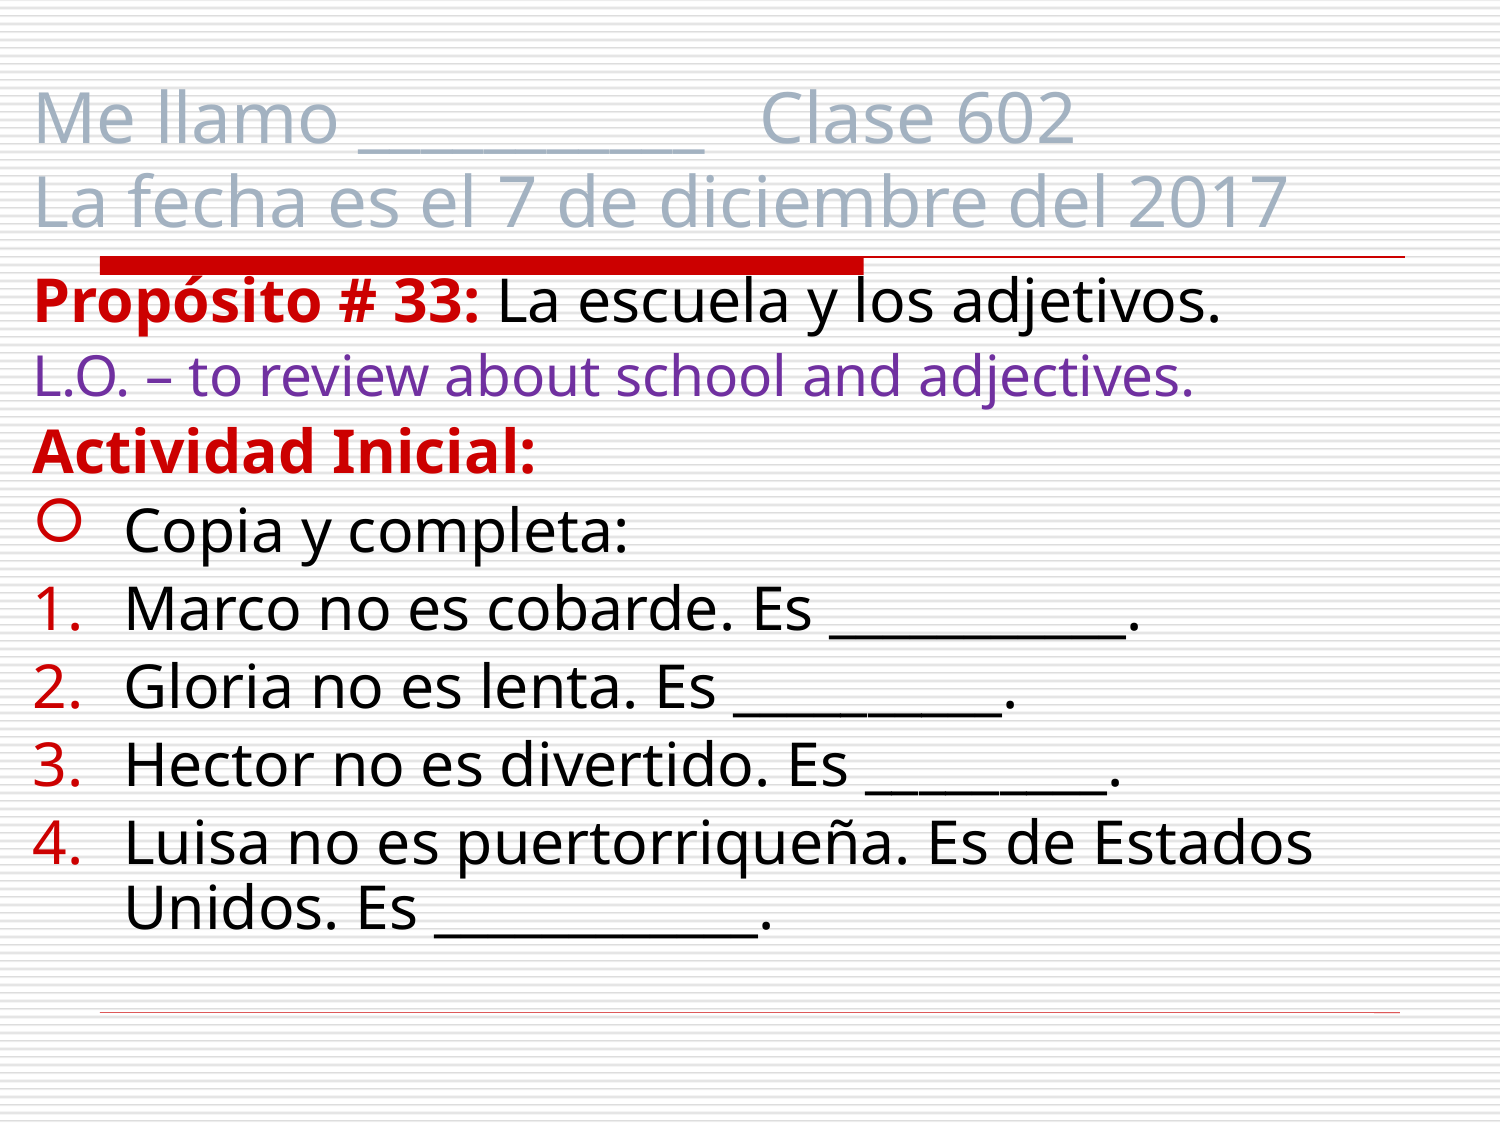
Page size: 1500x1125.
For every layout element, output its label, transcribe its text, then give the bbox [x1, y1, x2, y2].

title Me llamo ___________ Clase 602 La fecha es el 7 de diciembre del 2017 [24, 49, 1488, 250]
list Propósito # 33: La escuela y los adjetivos. L.O. – to review about school and adjectives. Actividad Inicial: Copia y completa: Marco no es cobarde. Es ___________. Gloria no es lenta. Es __________. Hector no es divertido. Es _________. Luisa no es puertorriqueña. Es de Estados Unidos. Es ____________. [24, 261, 1406, 1026]
picture [0, 0, 1500, 1125]
